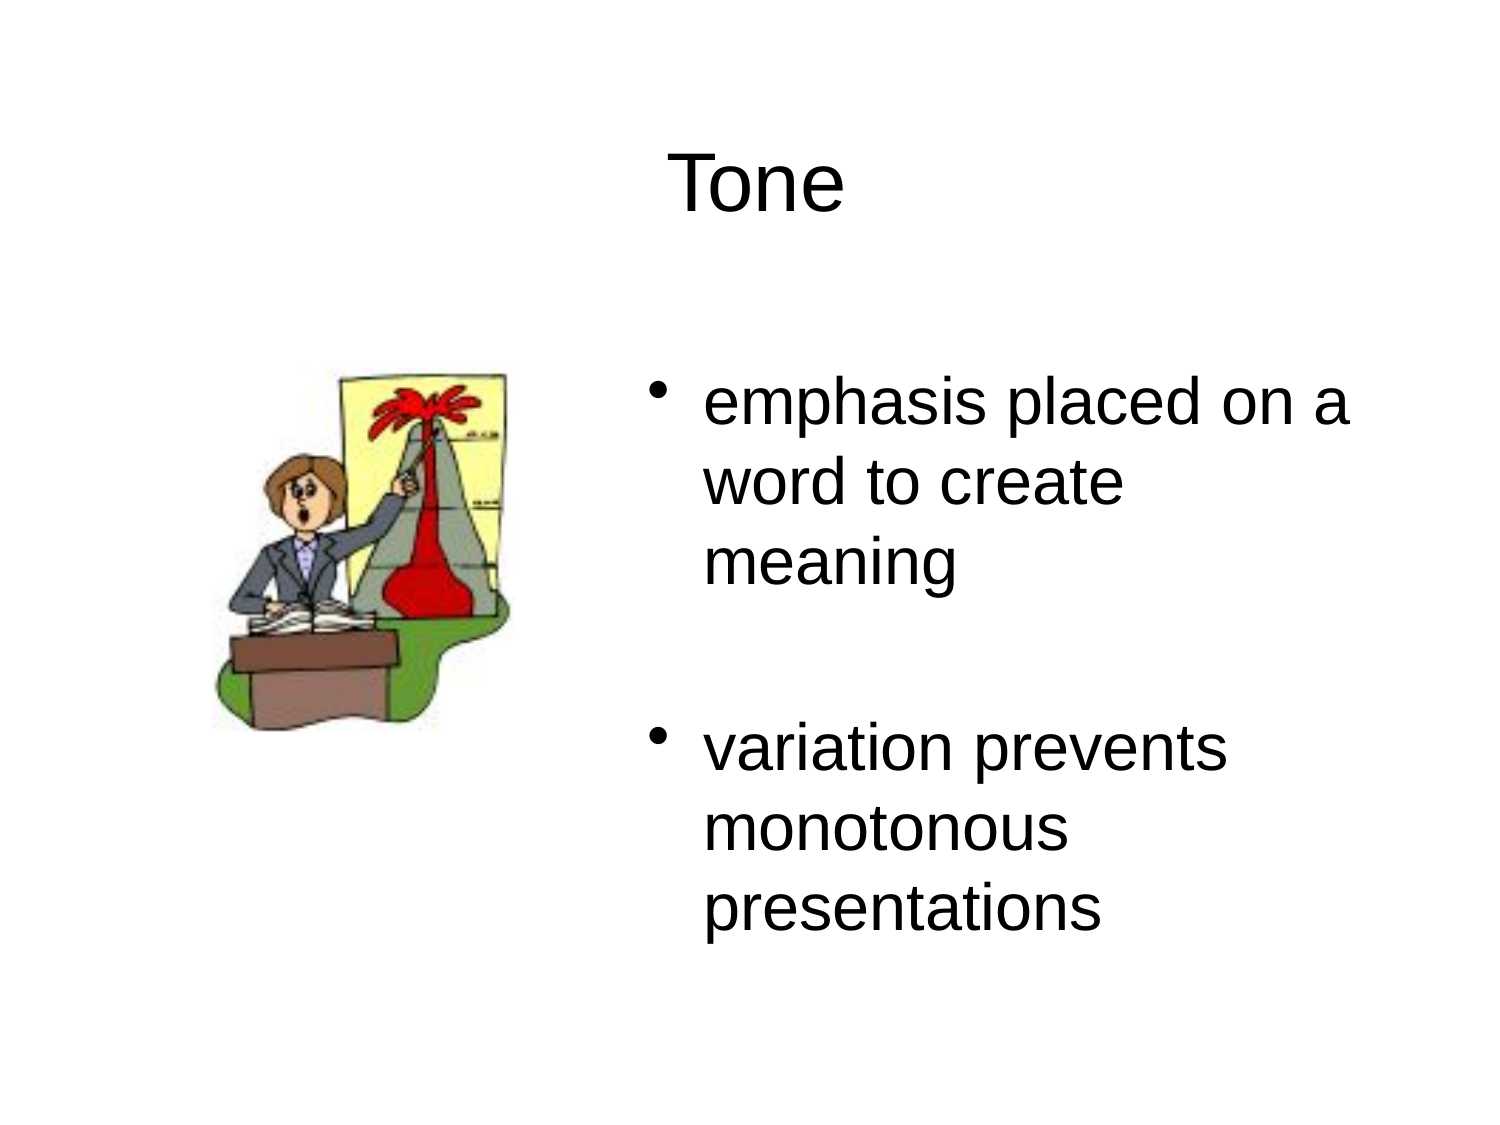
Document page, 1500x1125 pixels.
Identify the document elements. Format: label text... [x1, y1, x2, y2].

list emphasis placed on a word to create meaning variation prevents monotonous presentations [632, 350, 1388, 769]
title Tone [237, 125, 1275, 232]
picture [186, 362, 551, 738]
